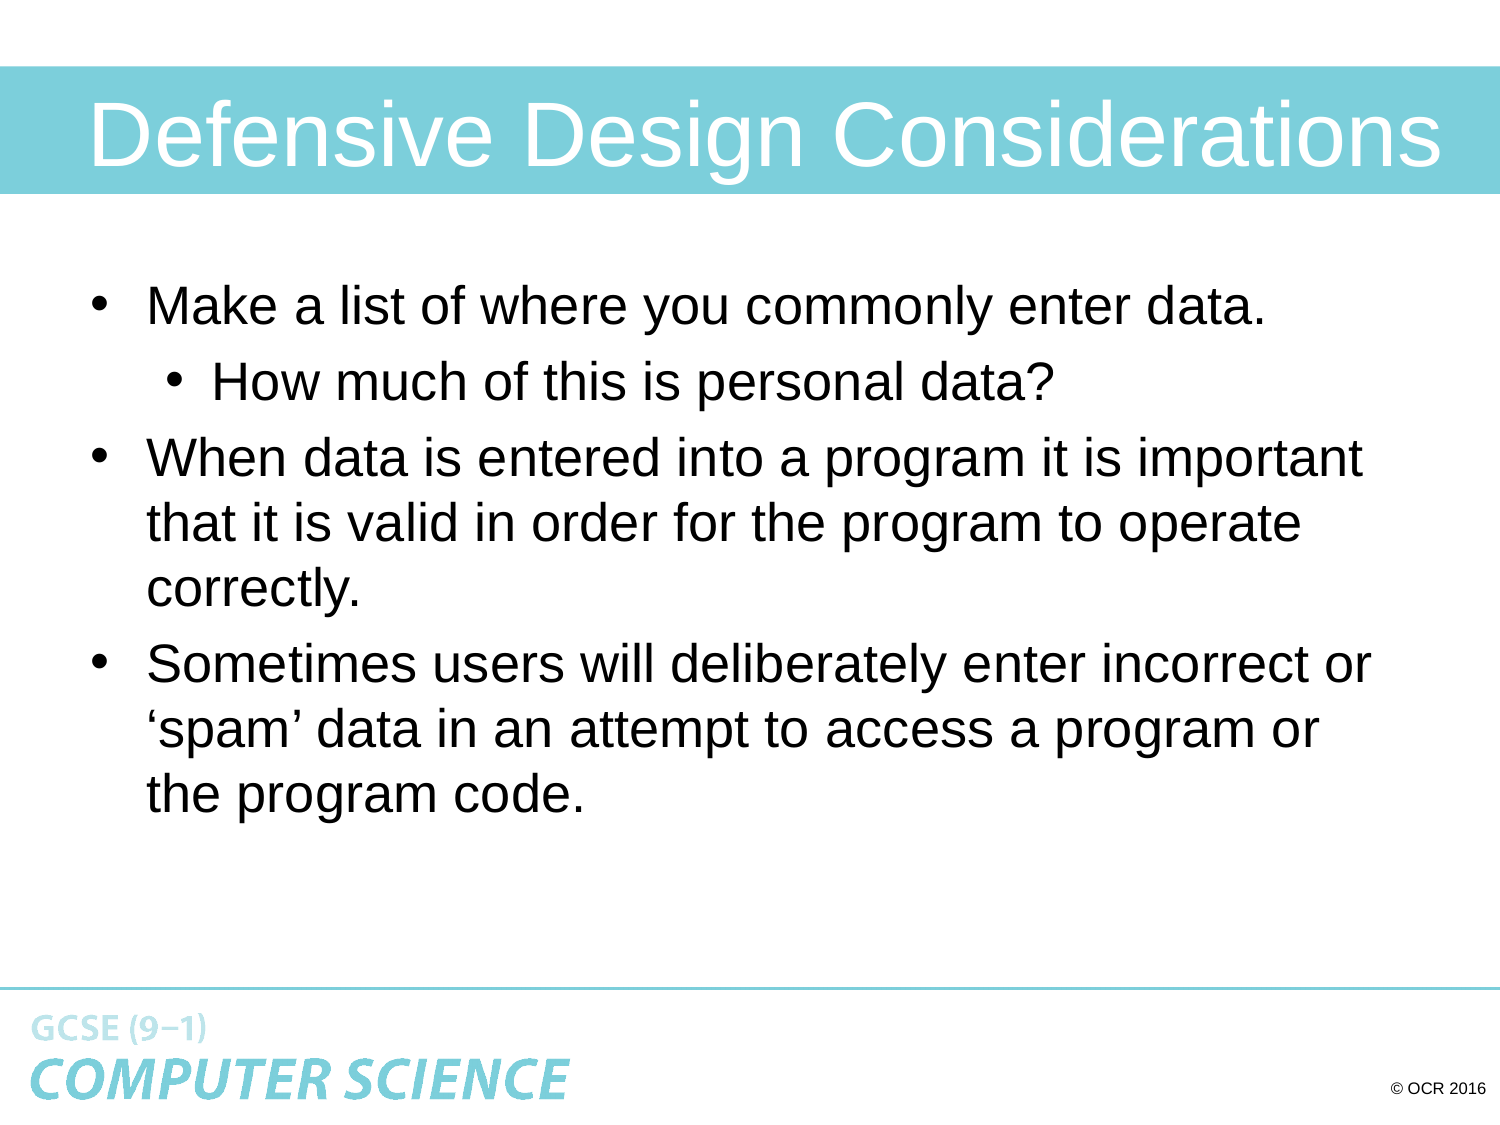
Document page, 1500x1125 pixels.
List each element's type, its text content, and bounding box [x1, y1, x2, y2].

picture [0, 987, 1500, 1124]
title Defensive Design Considerations [0, 66, 1500, 194]
list Make a list of where you commonly enter data. How much of this is personal data? When data is entered into a program it is important that it is valid in order for the program to operate correctly. Sometimes users will deliberately enter incorrect or ‘spam’ data in an attempt to access a program or the program code. [75, 262, 1425, 965]
